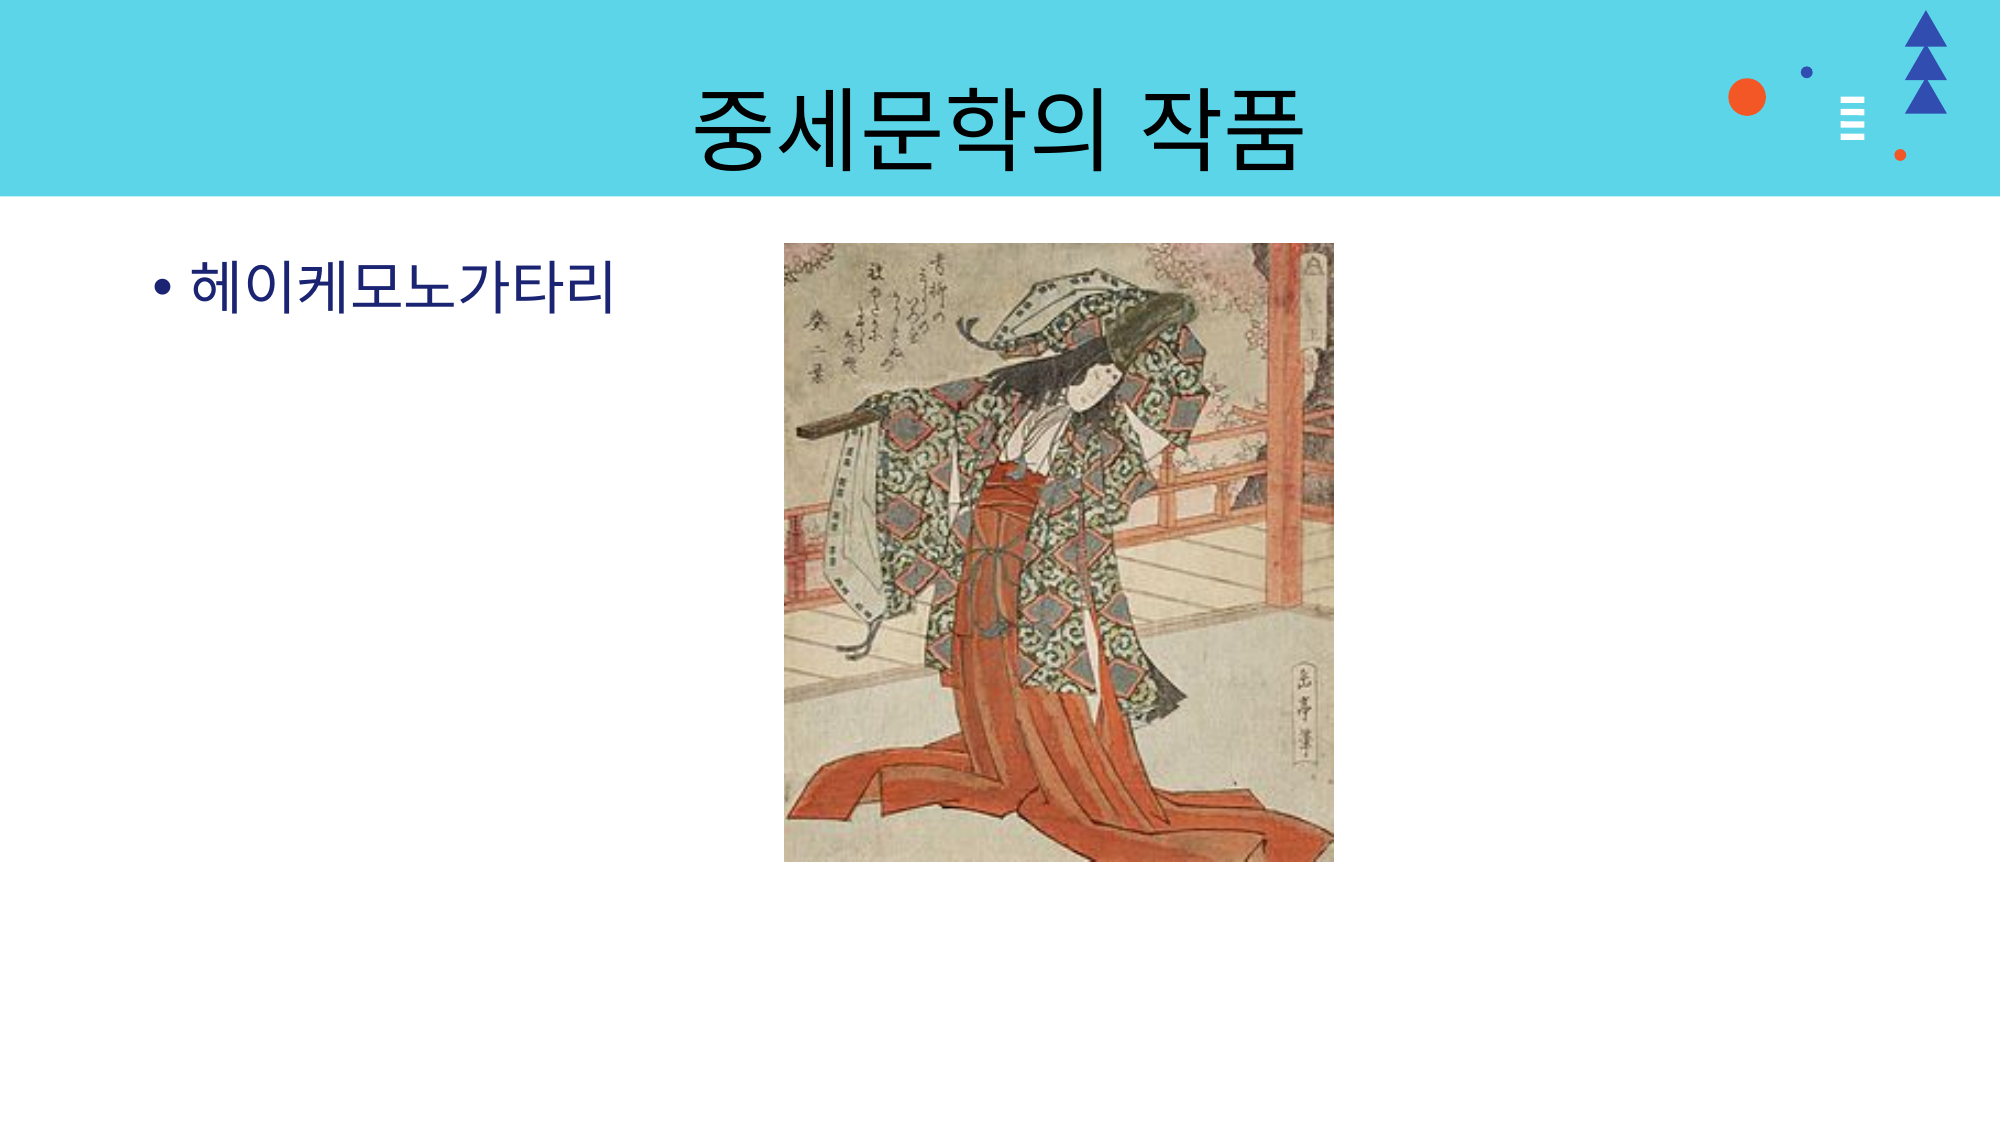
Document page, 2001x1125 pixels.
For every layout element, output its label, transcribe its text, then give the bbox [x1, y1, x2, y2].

picture [784, 243, 1334, 862]
list 헤이케모노가타리 [137, 243, 1863, 1014]
title 중세문학의 작품 [137, 59, 1863, 197]
